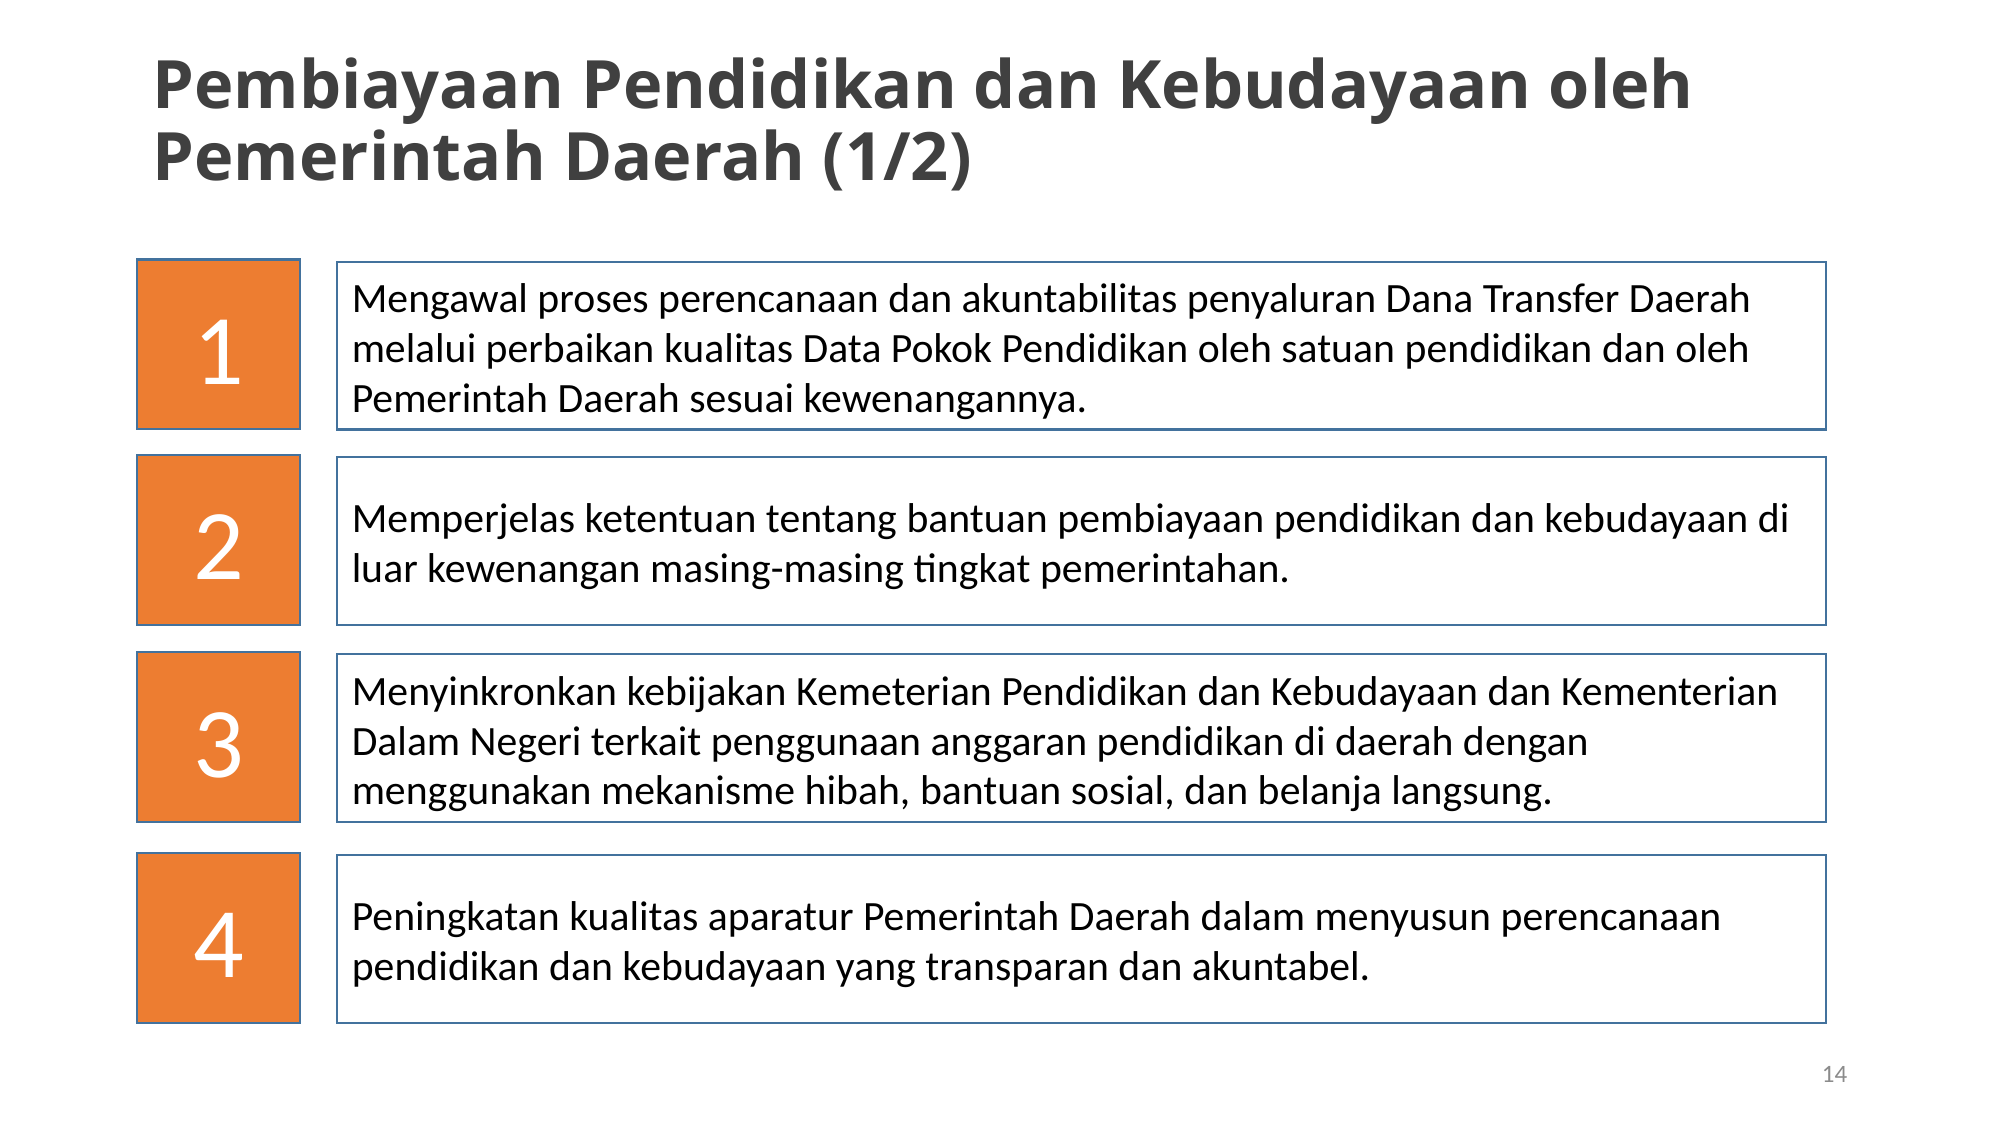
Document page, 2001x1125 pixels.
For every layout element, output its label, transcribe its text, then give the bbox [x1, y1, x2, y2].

text_box 4 [136, 852, 301, 1024]
text_box 3 [136, 651, 301, 823]
text_box 1 [136, 258, 301, 430]
slide_number 14 [1412, 1042, 1863, 1103]
title Pembiayaan Pendidikan dan Kebudayaan oleh Pemerintah Daerah (1/2) [137, 84, 1863, 242]
text_box Peningkatan kualitas aparatur Pemerintah Daerah dalam menyusun perencanaan pendidikan dan kebudayaan yang transparan dan akuntabel. [336, 854, 1827, 1024]
text_box Mengawal proses perencanaan dan akuntabilitas penyaluran Dana Transfer Daerah melalui perbaikan kualitas Data Pokok Pendidikan oleh satuan pendidikan dan oleh Pemerintah Daerah sesuai kewenangannya. [336, 261, 1827, 431]
text_box Memperjelas ketentuan tentang bantuan pembiayaan pendidikan dan kebudayaan di luar kewenangan masing-masing tingkat pemerintahan. [336, 456, 1827, 626]
text_box Menyinkronkan kebijakan Kemeterian Pendidikan dan Kebudayaan dan Kementerian Dalam Negeri terkait penggunaan anggaran pendidikan di daerah dengan menggunakan mekanisme hibah, bantuan sosial, dan belanja langsung. [336, 653, 1827, 823]
text_box 2 [136, 454, 301, 626]
